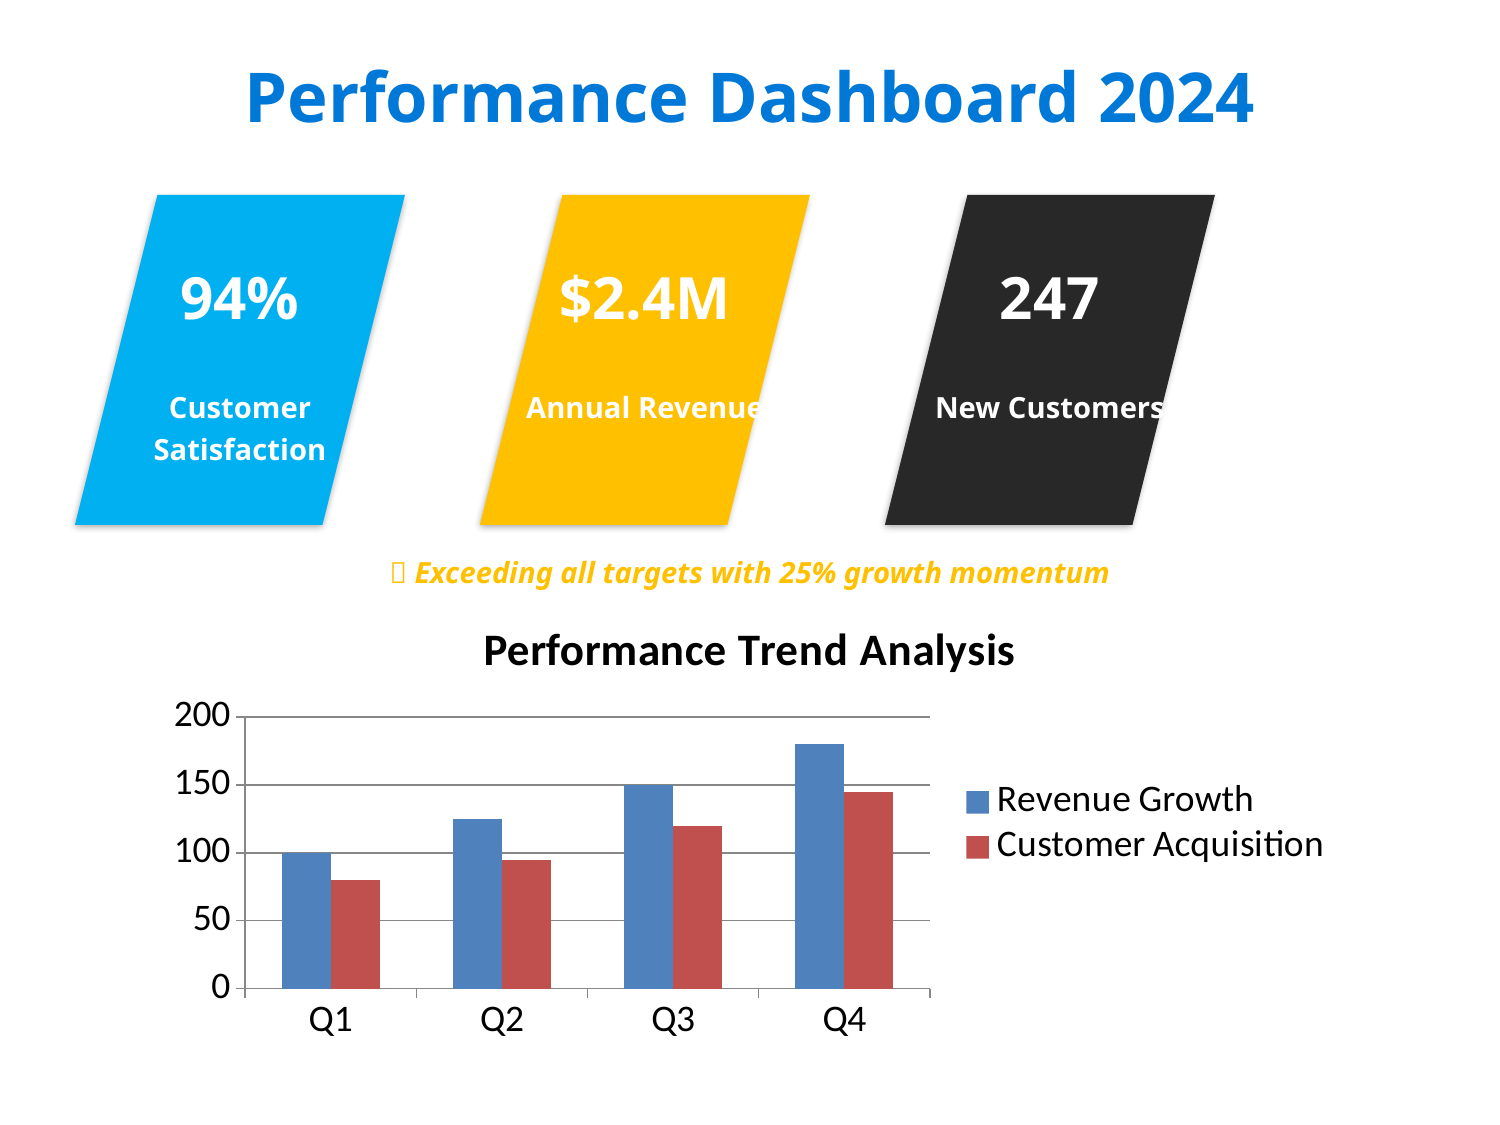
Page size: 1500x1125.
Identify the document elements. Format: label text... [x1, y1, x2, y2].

text_box [884, 432, 1157, 526]
text_box $2.4M [479, 239, 810, 339]
text_box Annual Revenue [479, 374, 810, 432]
text_box [516, 339, 775, 374]
text_box 94% [74, 239, 405, 339]
chart [149, 599, 1351, 1051]
text_box [145, 194, 406, 239]
text_box [74, 474, 336, 526]
text_box [921, 339, 1180, 374]
text_box New Customers [884, 374, 1215, 432]
text_box 247 [884, 239, 1215, 339]
text_box Customer Satisfaction [74, 374, 405, 474]
text_box [550, 194, 811, 239]
text_box [111, 339, 370, 374]
text_box [479, 432, 752, 526]
text_box Performance Dashboard 2024 [74, 29, 1425, 144]
text_box 🚀 Exceeding all targets with 25% growth momentum [299, 539, 1200, 597]
text_box [955, 194, 1216, 239]
